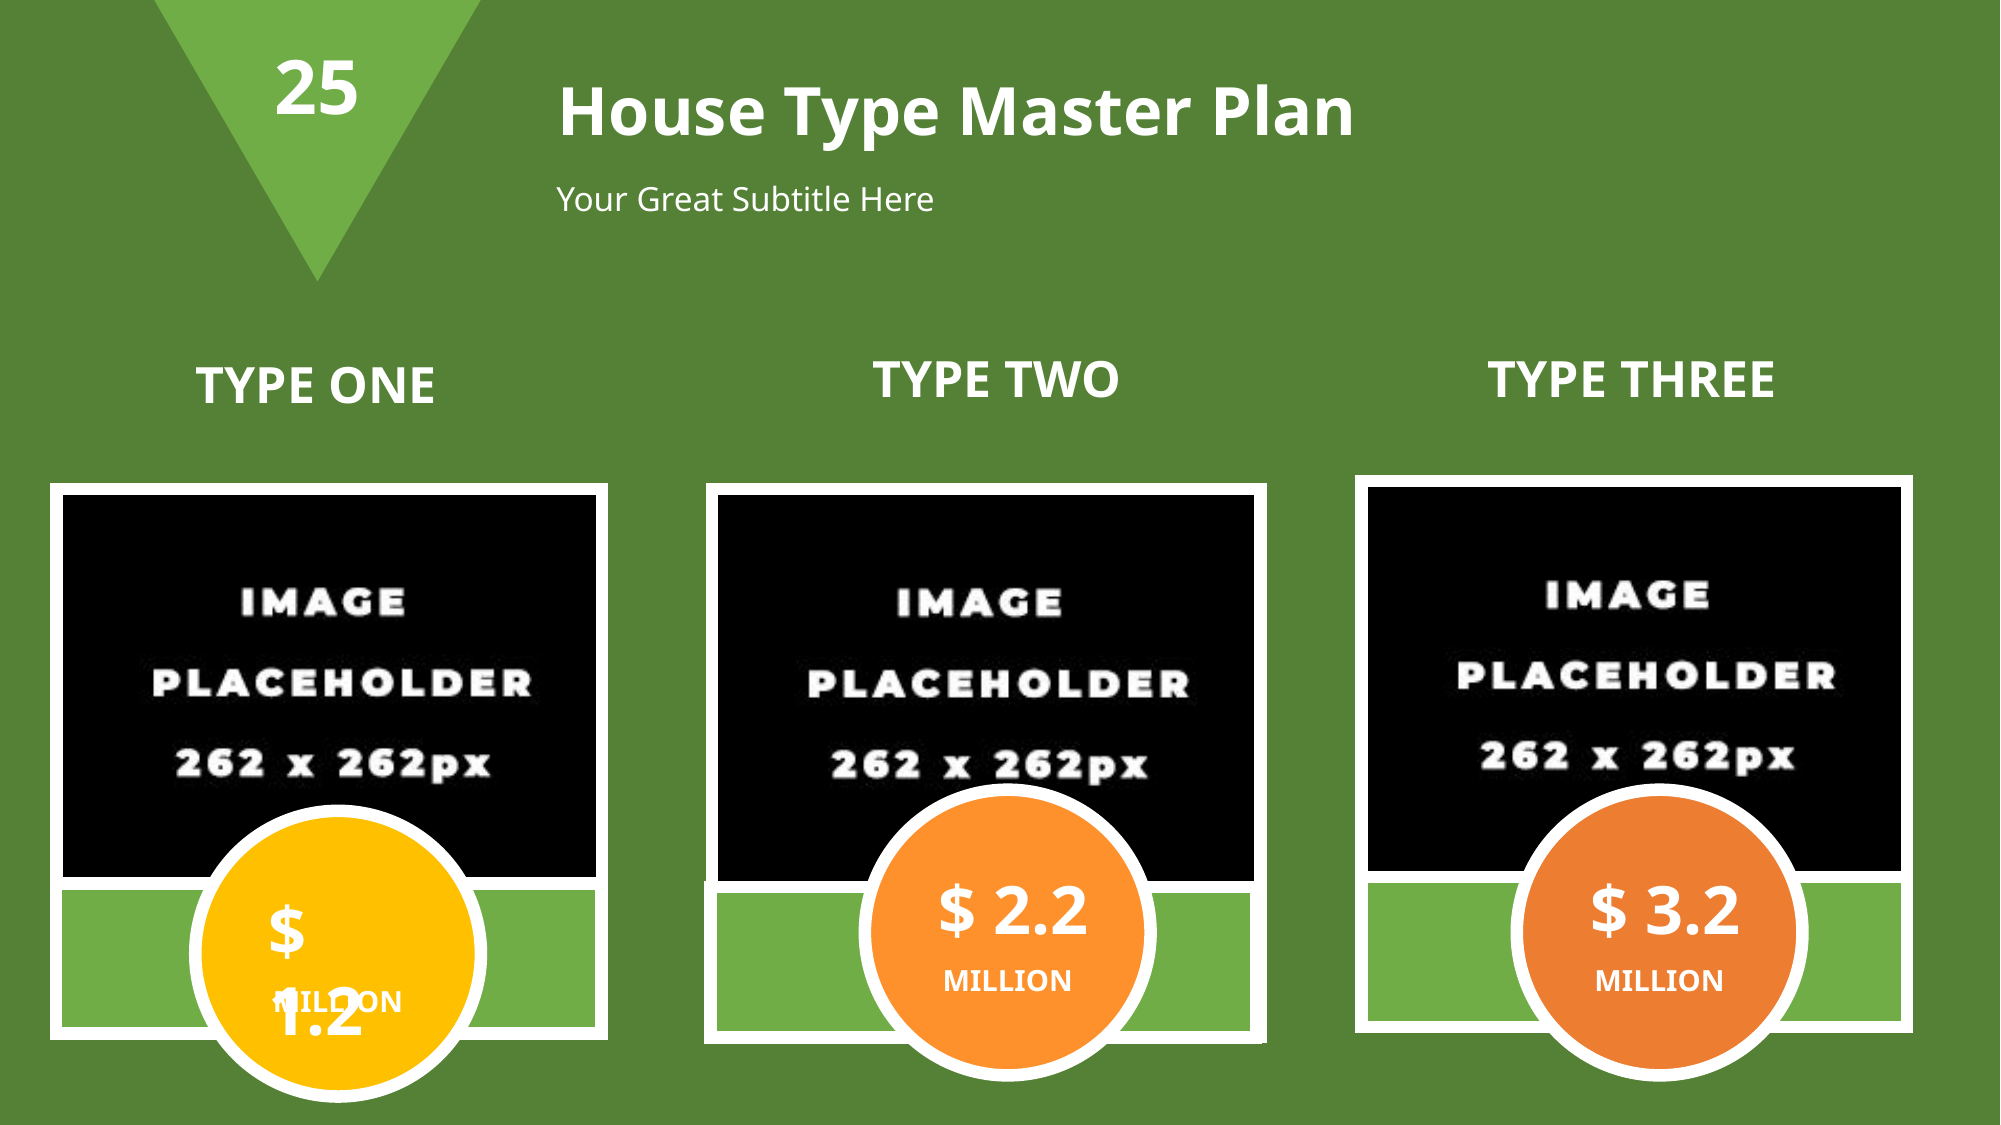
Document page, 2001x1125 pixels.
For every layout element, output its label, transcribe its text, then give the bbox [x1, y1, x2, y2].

text_box $ 3.2 [1575, 860, 1765, 956]
text_box [1361, 481, 1907, 876]
text_box [710, 887, 910, 1038]
text_box [195, 810, 481, 1097]
text_box [864, 789, 1151, 1076]
text_box [55, 883, 219, 1034]
text_box [711, 488, 1261, 1038]
text_box MILLION [1570, 955, 1749, 1006]
text_box $ 1.2 [253, 881, 430, 978]
text_box TYPE TWO [711, 339, 1282, 416]
text_box [457, 883, 602, 1034]
text_box 25 [235, 31, 399, 138]
text_box Your Great Subtitle Here [541, 170, 984, 226]
text_box $ 2.2 [923, 860, 1113, 956]
text_box MILLION [919, 955, 1097, 1006]
text_box MILLION [249, 976, 427, 1027]
text_box [56, 488, 603, 1035]
text_box [1106, 887, 1257, 1038]
text_box [1516, 789, 1803, 1076]
text_box [1361, 876, 1552, 1028]
text_box [154, 0, 481, 282]
text_box TYPE THREE [1361, 339, 1903, 416]
text_box [1767, 876, 1907, 1028]
text_box TYPE ONE [151, 346, 481, 422]
text_box House Type Master Plan [542, 61, 1424, 158]
